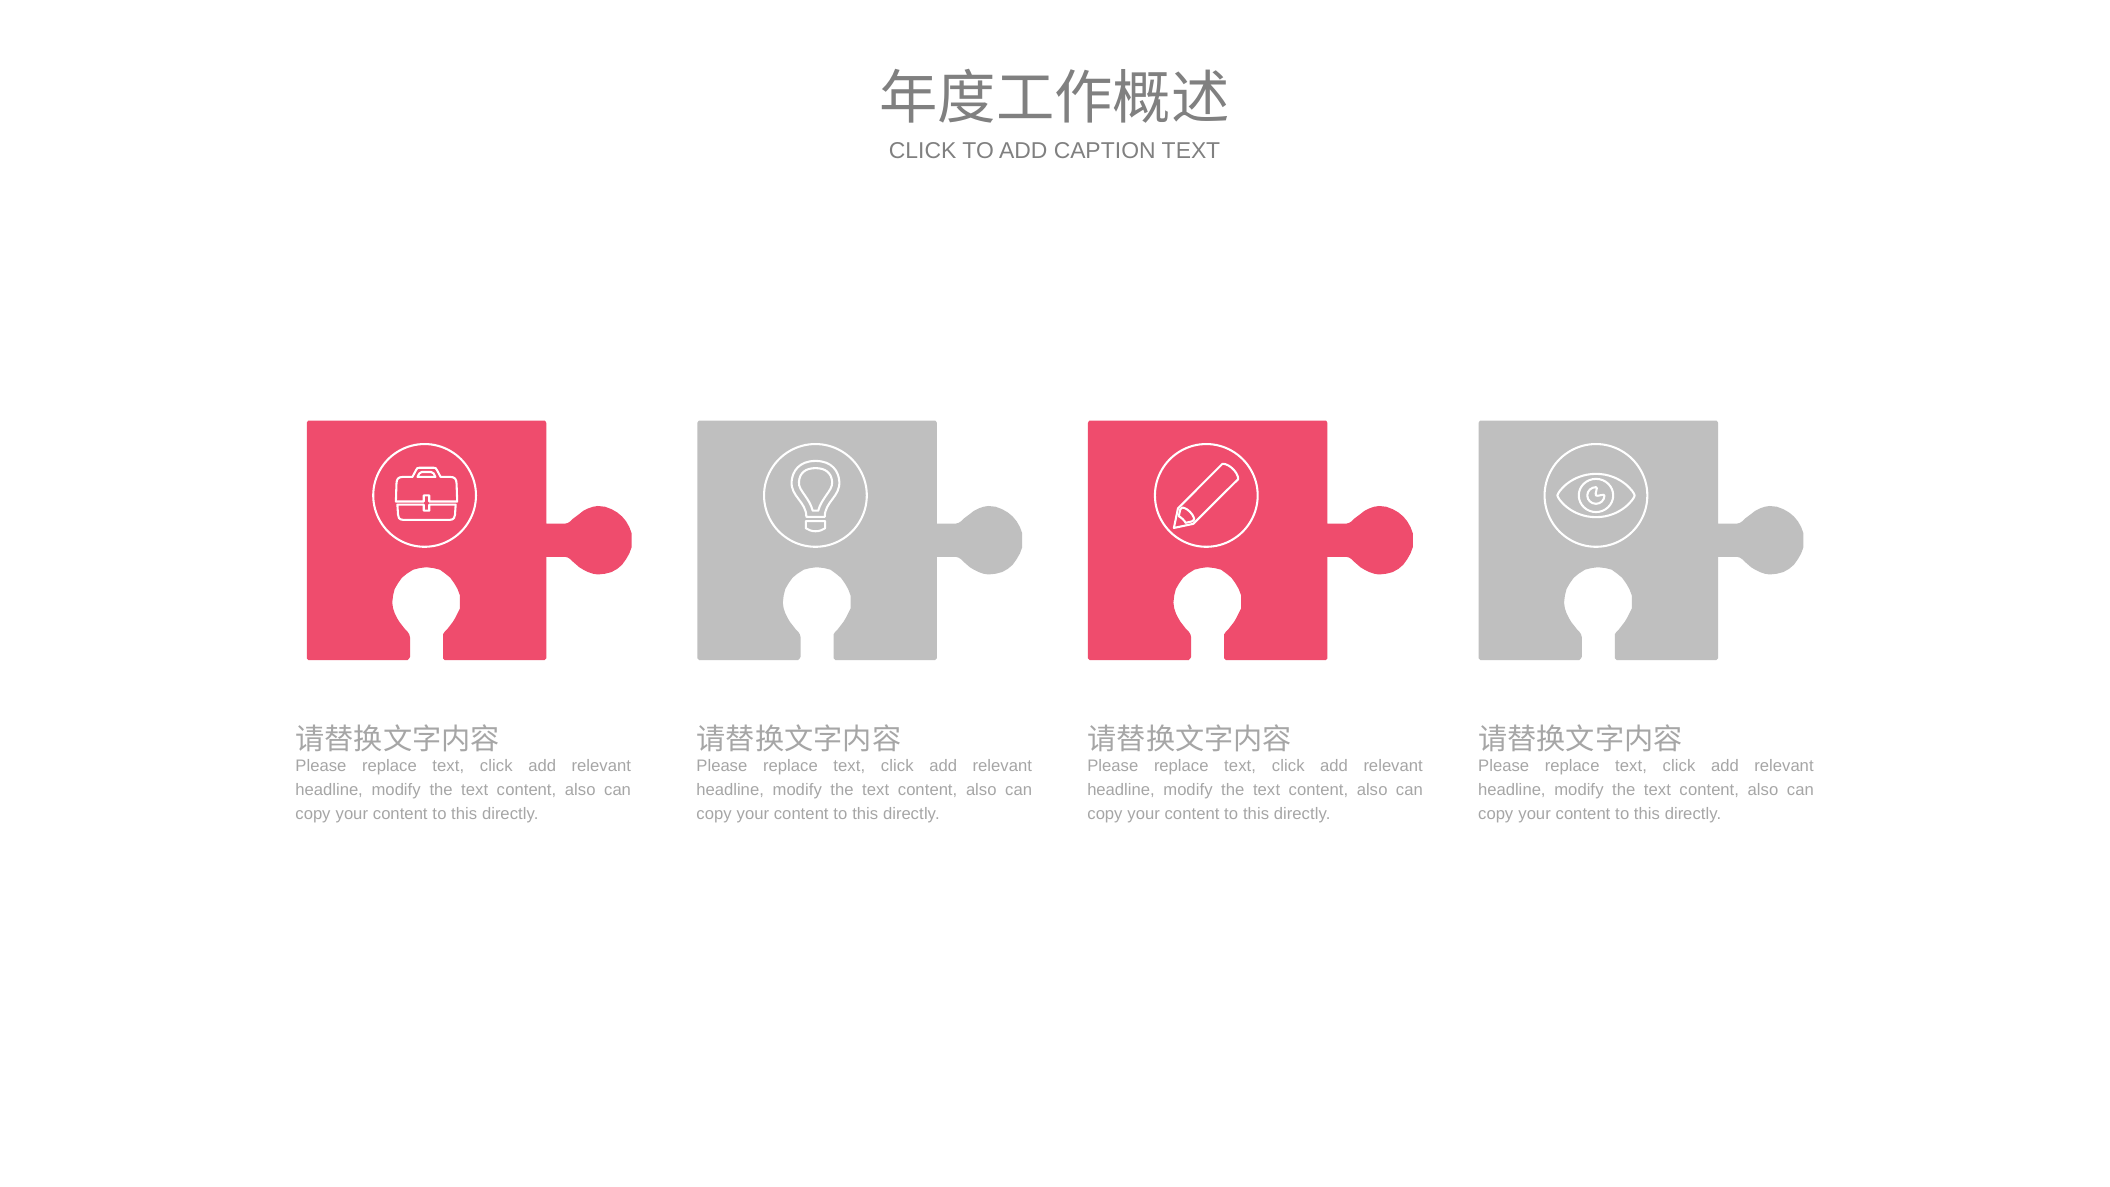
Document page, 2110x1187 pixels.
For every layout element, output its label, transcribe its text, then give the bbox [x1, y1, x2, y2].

text_box [697, 420, 1023, 661]
text_box 请替换文字内容 [1087, 713, 1353, 750]
text_box Please replace text, click add relevant headline, modify the text content, also can copy your content to this directly. [696, 750, 1033, 823]
text_box [1087, 420, 1413, 661]
text_box 请替换文字内容 [696, 713, 962, 750]
text_box [306, 420, 632, 661]
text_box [1544, 444, 1648, 547]
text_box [764, 444, 867, 547]
text_box [1478, 420, 1804, 661]
text_box CLICK TO ADD CAPTION TEXT [865, 135, 1245, 163]
text_box 请替换文字内容 [295, 713, 561, 750]
text_box Please replace text, click add relevant headline, modify the text content, also can copy your content to this directly. [1478, 750, 1815, 823]
text_box 请替换文字内容 [1478, 713, 1743, 750]
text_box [373, 444, 476, 547]
text_box Please replace text, click add relevant headline, modify the text content, also can copy your content to this directly. [1087, 750, 1424, 823]
text_box 年度工作概述 [865, 60, 1245, 131]
text_box Please replace text, click add relevant headline, modify the text content, also can copy your content to this directly. [295, 750, 632, 823]
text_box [1154, 444, 1258, 547]
